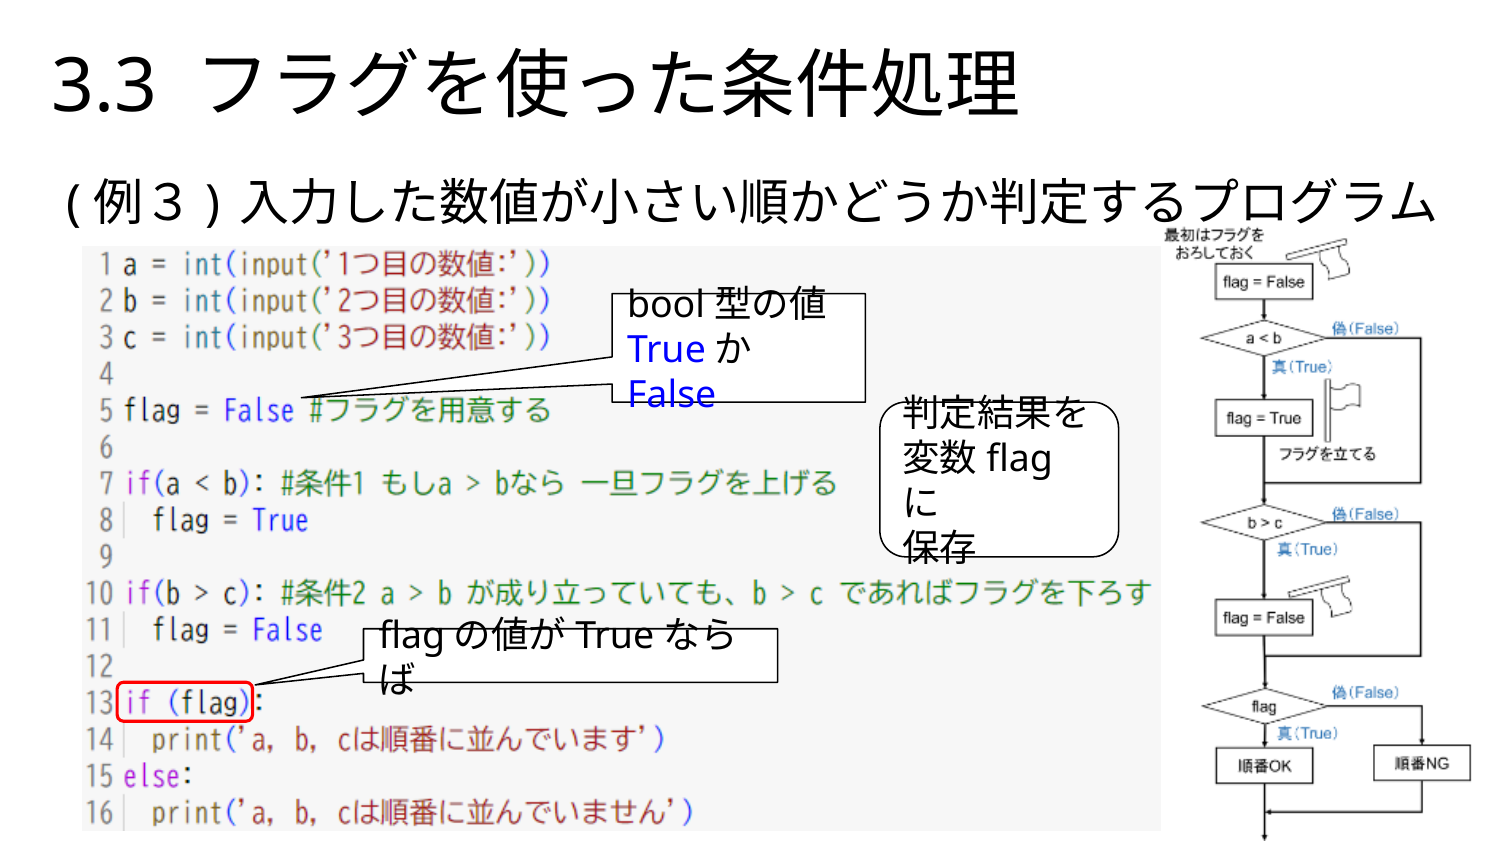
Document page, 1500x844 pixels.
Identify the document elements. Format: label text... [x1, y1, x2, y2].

picture [82, 224, 1478, 842]
text_box 入力した数値が小さい順かどうか判定するプログラム [224, 155, 1469, 244]
title 3.3 フラグを使った条件処理 [36, 21, 1481, 131]
text_box (例３) [51, 155, 224, 246]
